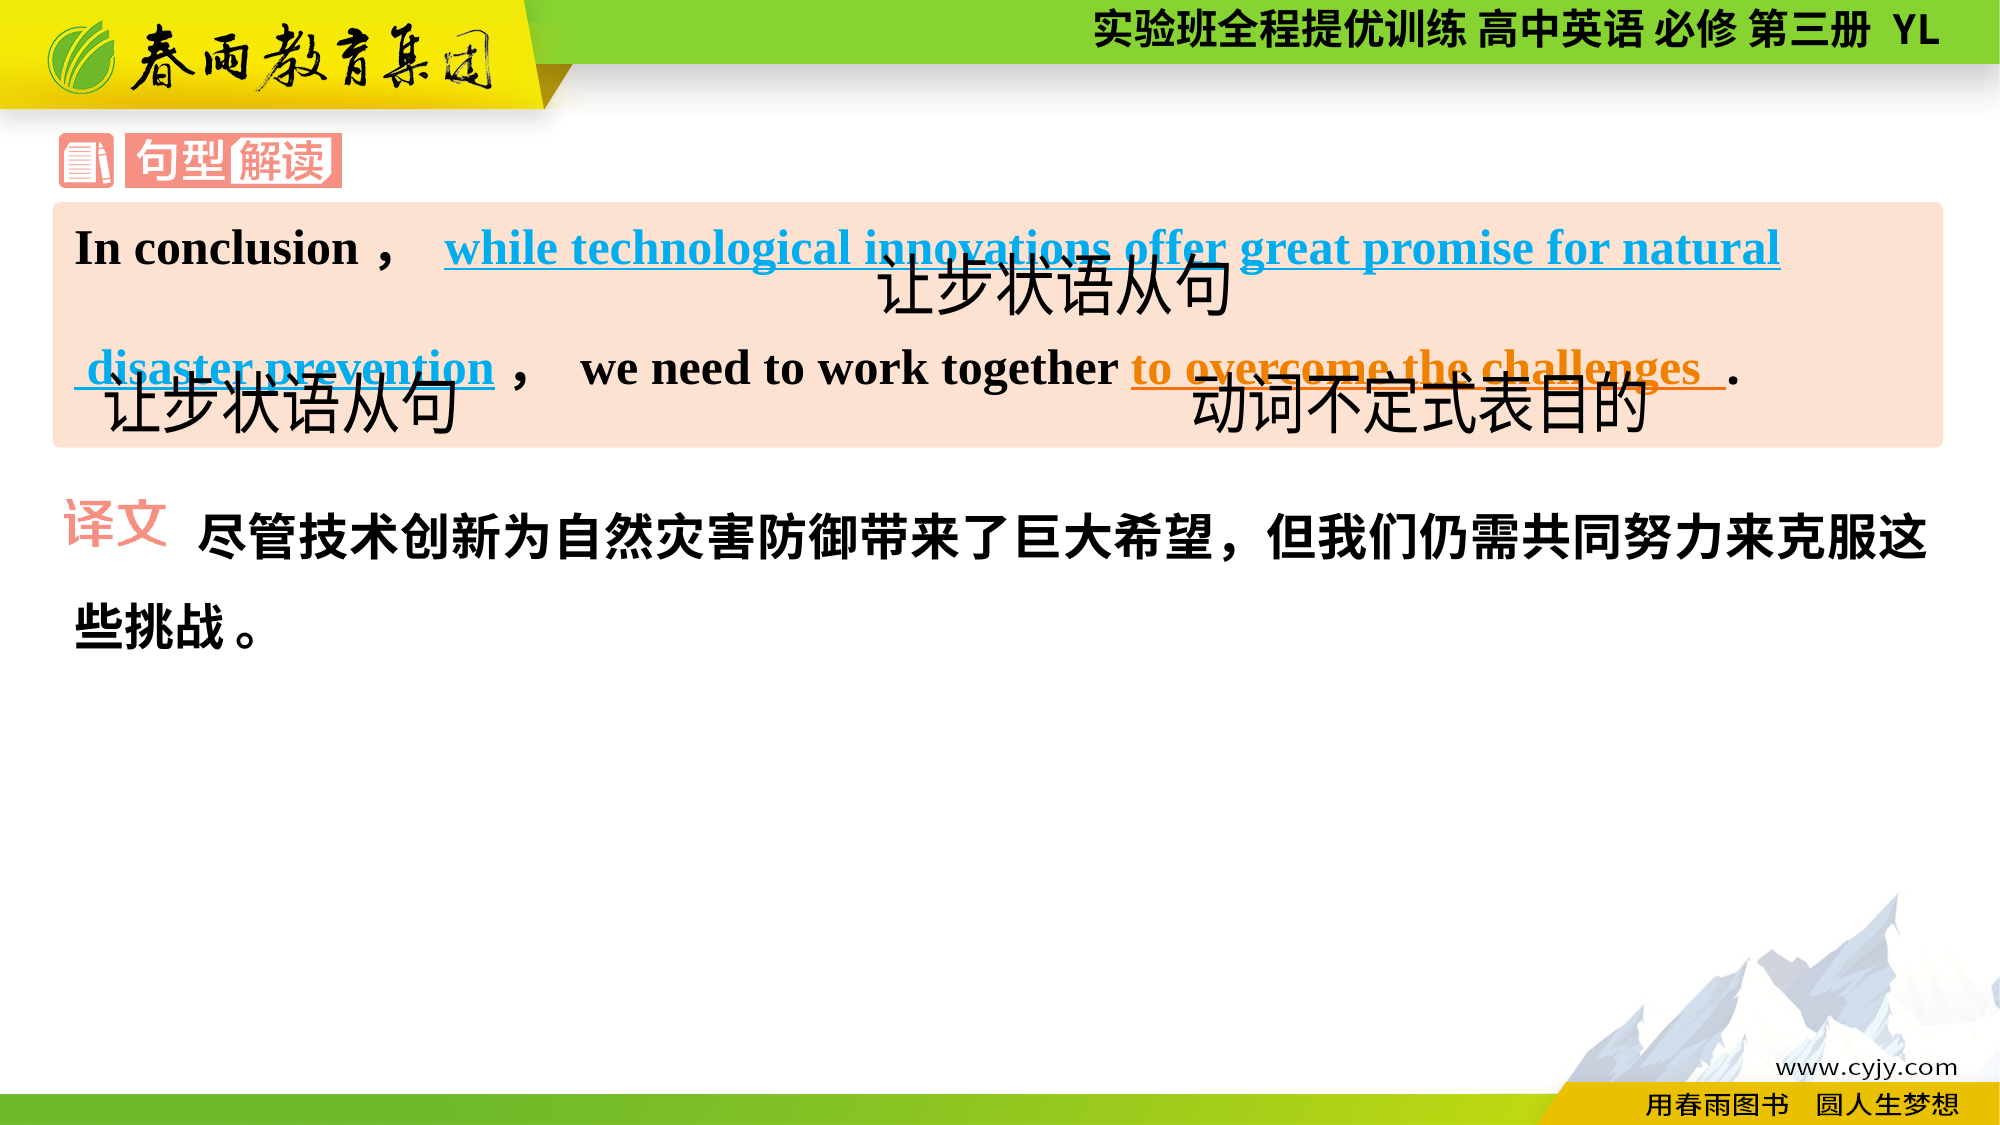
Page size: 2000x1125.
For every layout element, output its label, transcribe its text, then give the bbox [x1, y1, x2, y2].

text_box 尽管技术创新为自然灾害防御带来了巨大希望，但我们仍需共同努力来克服这些挑战 。 [59, 467, 1944, 663]
list In conclusion， while technological innovations offer great promise for natural disaster prevention， we need to work together to overcome the challenges . [59, 176, 1944, 393]
picture [0, 0, 2000, 1125]
text_box [52, 202, 1944, 448]
